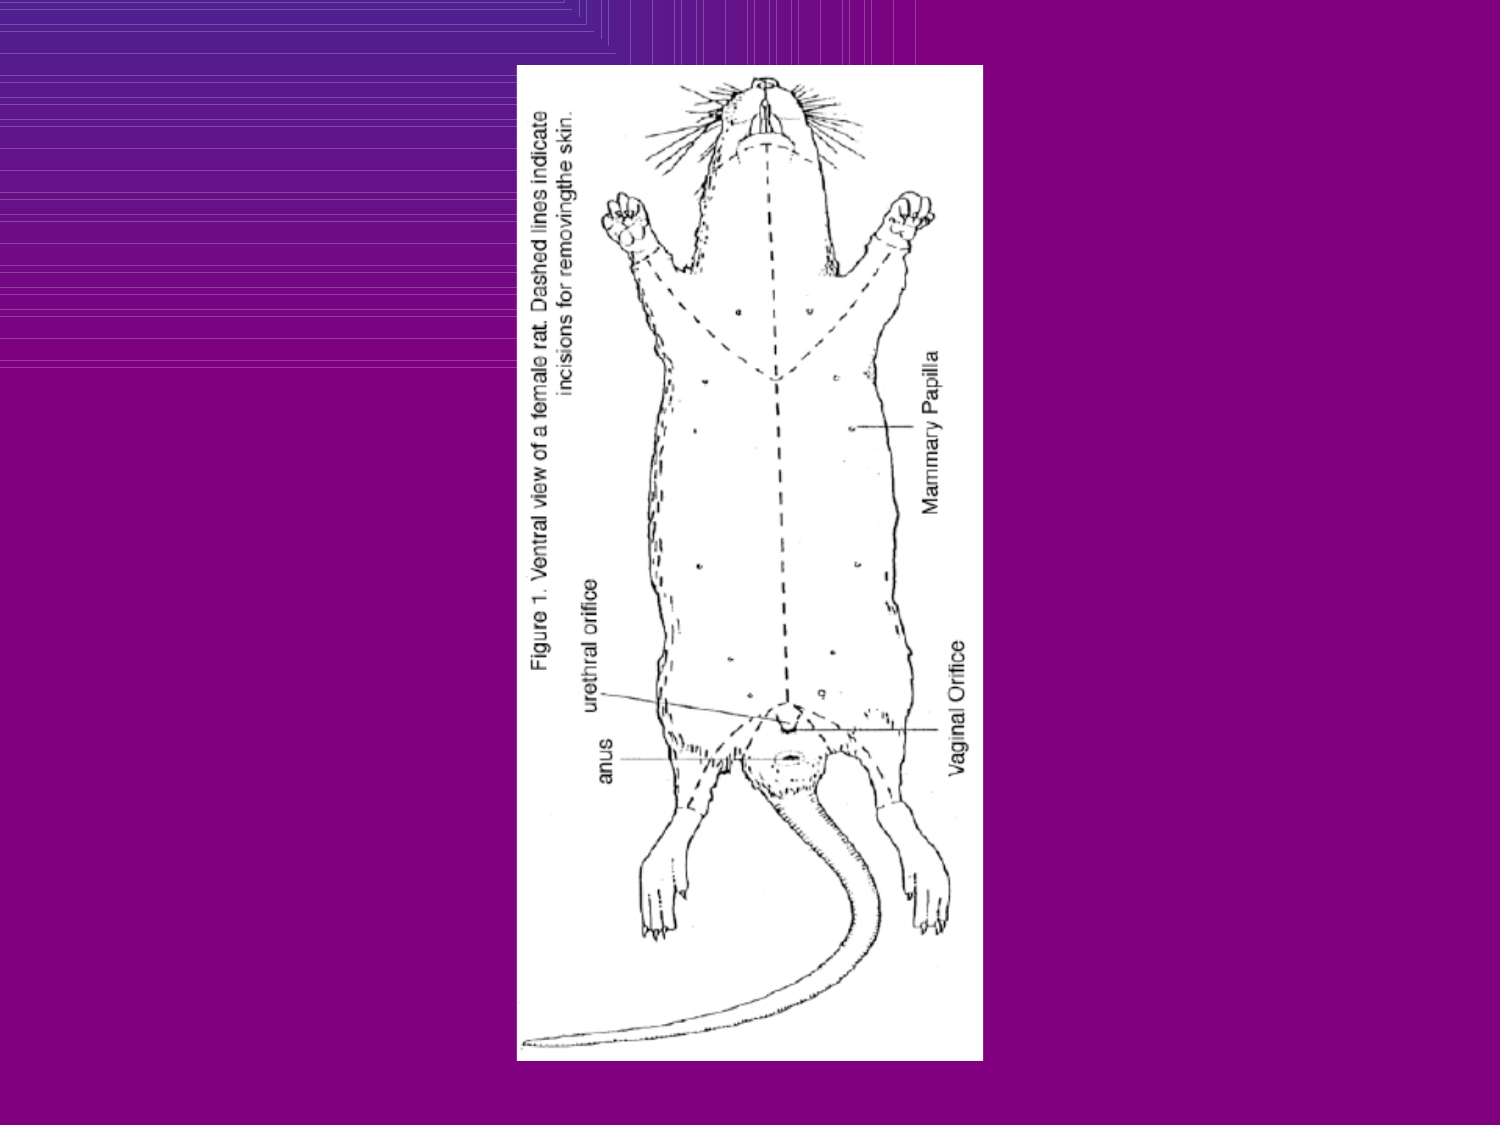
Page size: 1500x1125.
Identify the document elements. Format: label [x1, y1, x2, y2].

picture [252, 329, 1248, 797]
